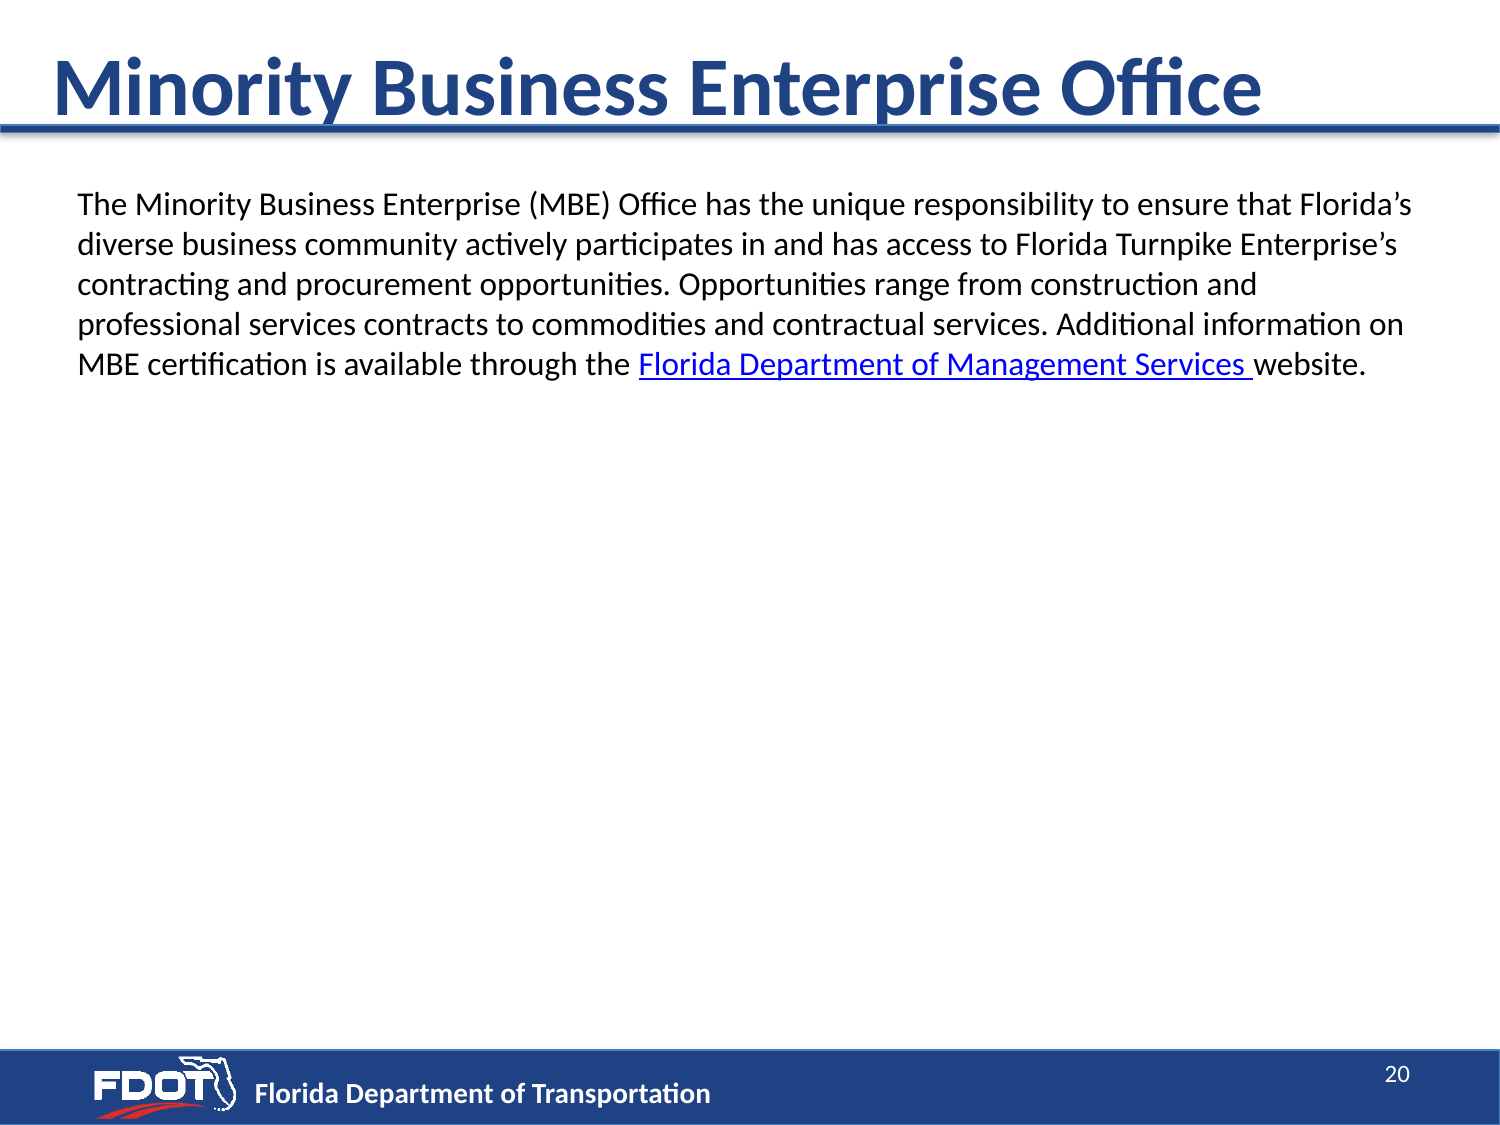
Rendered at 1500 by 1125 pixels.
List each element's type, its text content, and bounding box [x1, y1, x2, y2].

text_box [244, 1049, 1500, 1125]
text_box [0, 1049, 1074, 1125]
text_box Florida Department of Transportation [246, 1067, 1438, 1117]
picture [89, 1053, 241, 1122]
slide_number 20 [1074, 1042, 1425, 1103]
text_box The Minority Business Enterprise (MBE) Office has the unique responsibility to ensure that Florida’s diverse business community actively participates in and has access to Florida Turnpike Enterprise’s contracting and procurement opportunities. Opportunities range from construction and professional services contracts to commodities and contractual services. Additional information on MBE certification is available through the Florida Department of Management Services website. [62, 174, 1438, 390]
text_box [0, 124, 1500, 133]
text_box Minority Business Enterprise Office [37, 24, 1400, 123]
